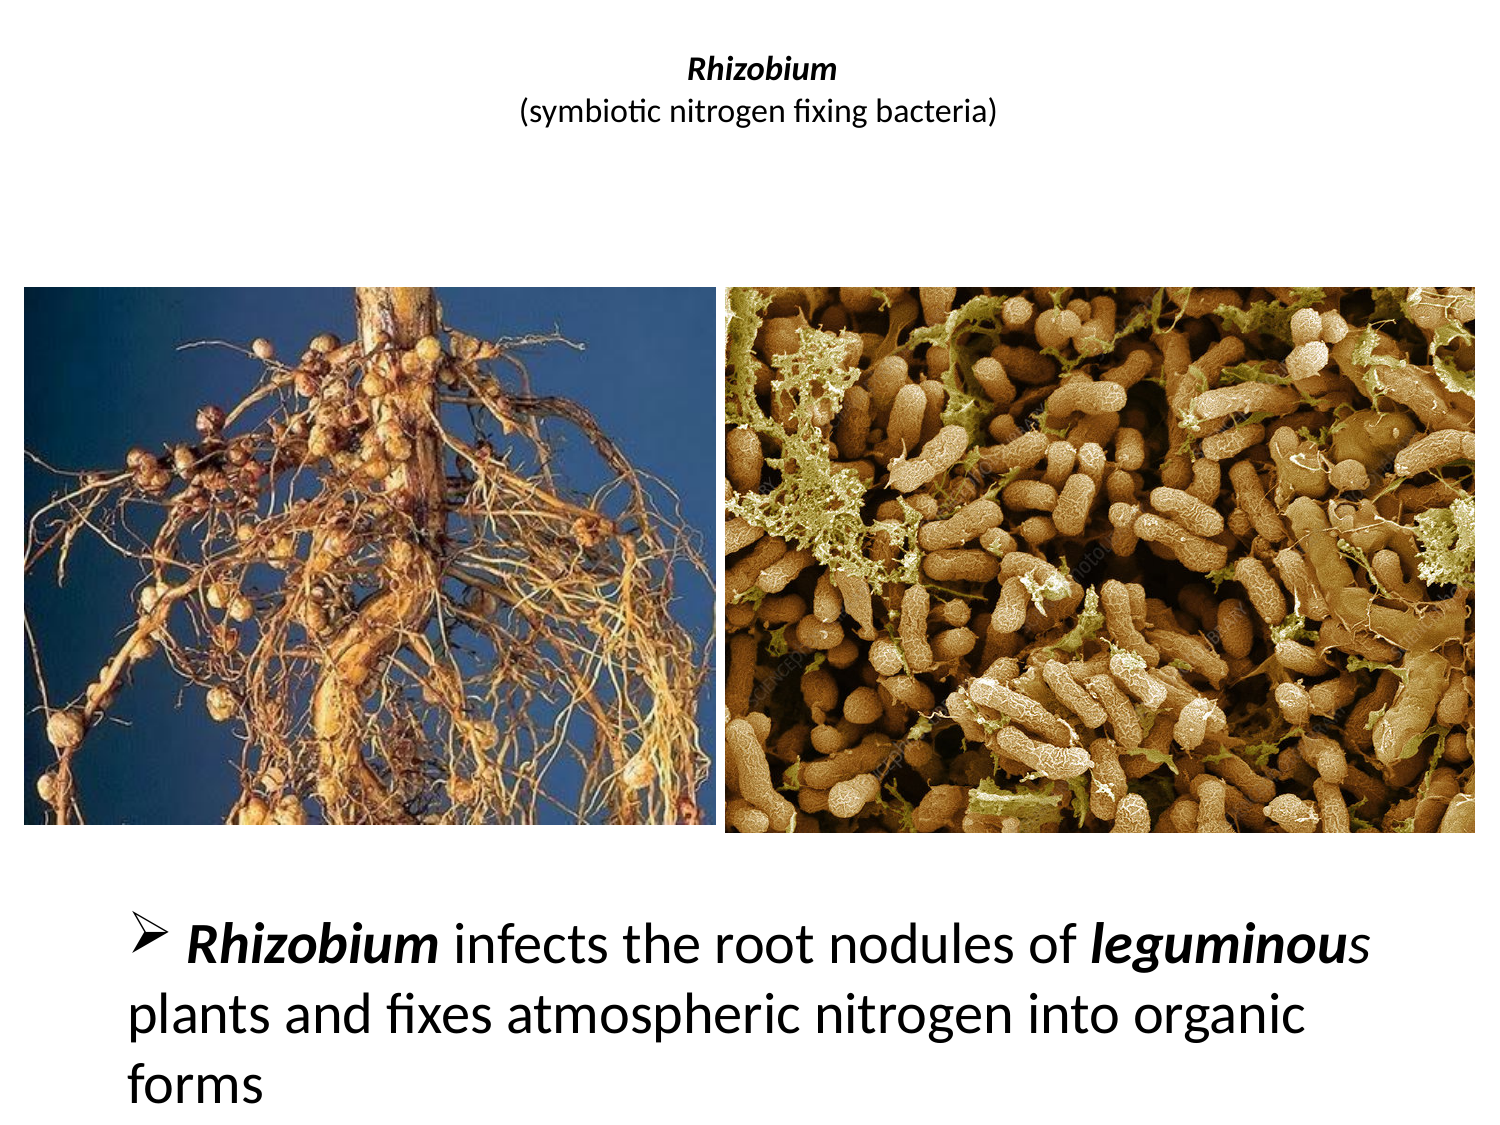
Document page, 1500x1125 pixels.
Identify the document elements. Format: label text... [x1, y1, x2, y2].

text_box Rhizobium infects the root nodules of leguminous plants and fixes atmospheric nitrogen into organic forms [112, 852, 1413, 1122]
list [24, 287, 716, 826]
picture [724, 287, 1476, 833]
title Rhizobium (symbiotic nitrogen fixing bacteria) [87, 0, 1438, 138]
